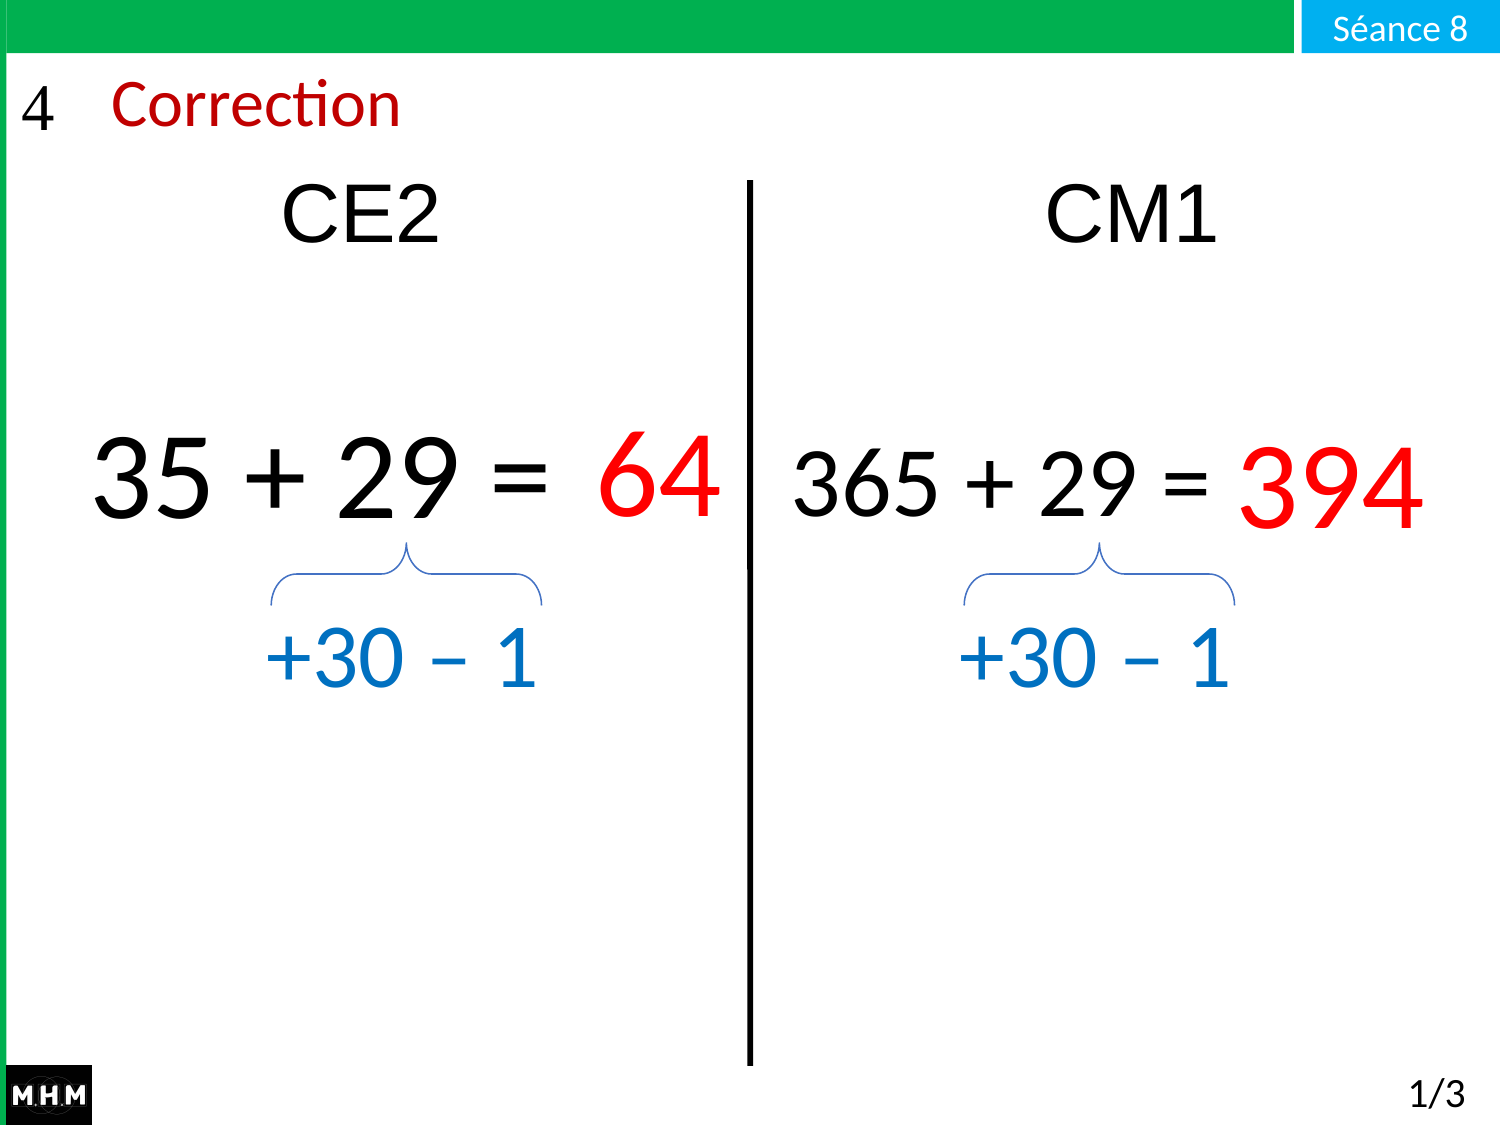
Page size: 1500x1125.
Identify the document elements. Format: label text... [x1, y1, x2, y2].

list 1/3 [1373, 1064, 1500, 1125]
text_box 394 [1210, 396, 1450, 561]
text_box 35 + 29 = [74, 386, 577, 552]
text_box 365 + 29 = [775, 383, 1241, 549]
text_box 64 [567, 383, 750, 549]
text_box +30 – 1 [251, 588, 577, 714]
text_box CE2 CM1 [265, 152, 1240, 260]
picture [6, 1065, 92, 1125]
text_box +30 – 1 [944, 588, 1270, 714]
text_box [963, 542, 1236, 606]
text_box [270, 542, 543, 606]
title Correction [96, 60, 1391, 150]
